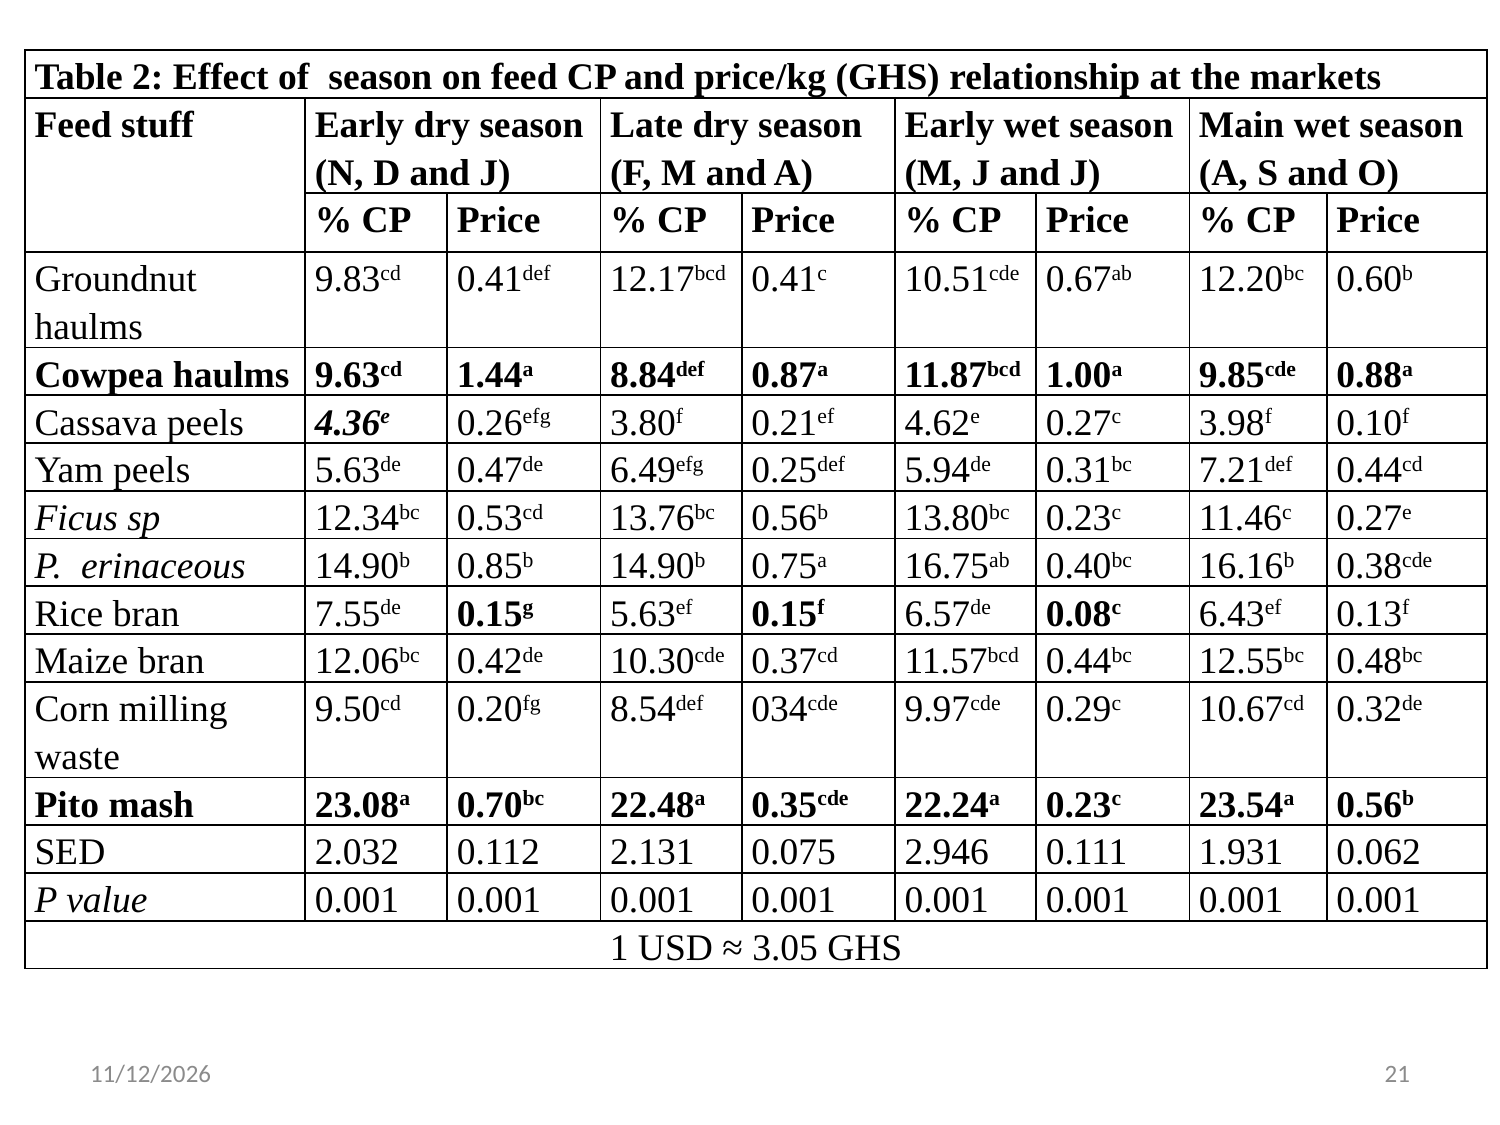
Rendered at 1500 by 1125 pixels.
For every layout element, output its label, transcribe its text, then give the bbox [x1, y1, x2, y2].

table_cell 12.20bc [1190, 253, 1326, 347]
table_cell 0.111 [1037, 826, 1189, 872]
table_cell 0.44cd [1328, 444, 1486, 490]
table_cell 0.10f [1328, 396, 1486, 442]
table_cell 23.08a [306, 778, 446, 824]
table_cell 0.23c [1037, 778, 1189, 824]
table_cell Rice bran [26, 587, 304, 633]
table_cell 0.41def [448, 253, 600, 347]
table_cell Price [448, 194, 600, 251]
table_cell % CP [306, 194, 446, 251]
table_cell 0.31bc [1037, 444, 1189, 490]
table_cell 1.931 [1190, 826, 1326, 872]
table_cell 0.32de [1328, 683, 1486, 777]
table_cell 12.06bc [306, 635, 446, 681]
table_cell 12.34bc [306, 492, 446, 538]
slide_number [75, 1042, 425, 1103]
table_cell 0.23c [1037, 492, 1189, 538]
table_cell 0.42de [448, 635, 600, 681]
table_cell 10.30cde [601, 635, 741, 681]
table_cell 2.032 [306, 826, 446, 872]
table_cell 4.62e [896, 396, 1035, 442]
table_cell 0.001 [896, 874, 1035, 920]
table_cell 5.63ef [601, 587, 741, 633]
table_cell Main wet season (A, S and O) [1190, 99, 1486, 192]
table_cell 22.24a [896, 778, 1035, 824]
table_cell 23.54a [1190, 778, 1326, 824]
table_cell SED [26, 826, 304, 872]
table_cell Cowpea haulms [26, 348, 304, 394]
table_cell 11.46c [1190, 492, 1326, 538]
table_cell 0.47de [448, 444, 600, 490]
table_cell 0.001 [1037, 874, 1189, 920]
table_cell 6.57de [896, 587, 1035, 633]
table_cell 3.98f [1190, 396, 1326, 442]
table_cell 0.35cde [743, 778, 894, 824]
table_cell 0.112 [448, 826, 600, 872]
table_cell Yam peels [26, 444, 304, 490]
table_cell 0.001 [448, 874, 600, 920]
table_cell Ficus sp [26, 492, 304, 538]
table_cell 0.001 [601, 874, 741, 920]
table_cell 14.90b [306, 539, 446, 585]
table_cell Corn milling waste [26, 683, 304, 777]
table_cell 0.56b [1328, 778, 1486, 824]
table_cell 5.63de [306, 444, 446, 490]
table_cell 0.21ef [743, 396, 894, 442]
table_cell 2.131 [601, 826, 741, 872]
table_cell 0.75a [743, 539, 894, 585]
table_cell 22.48a [601, 778, 741, 824]
table_cell 0.26efg [448, 396, 600, 442]
table_cell 6.43ef [1190, 587, 1326, 633]
table_cell P. erinaceous [26, 539, 304, 585]
table_cell 14.90b [601, 539, 741, 585]
table_cell 0.20fg [448, 683, 600, 777]
table_cell 12.17bcd [601, 253, 741, 347]
slide_number 21 [1074, 1042, 1425, 1103]
table_cell 6.49efg [601, 444, 741, 490]
table_cell 0.29c [1037, 683, 1189, 777]
table_cell 0.88a [1328, 348, 1486, 394]
table_cell 10.51cde [896, 253, 1035, 347]
table_cell 16.16b [1190, 539, 1326, 585]
table_cell 9.50cd [306, 683, 446, 777]
table_cell 13.76bc [601, 492, 741, 538]
table_cell 1.44a [448, 348, 600, 394]
table_header Table 2: Effect of season on feed CP and price/kg (GHS) relationship at the markets [26, 51, 1486, 97]
table_cell 0.56b [743, 492, 894, 538]
table_cell 0.15f [743, 587, 894, 633]
table_cell Early wet season (M, J and J) [896, 99, 1189, 192]
table_cell Price [743, 194, 894, 251]
table_cell 10.67cd [1190, 683, 1326, 777]
table_cell Pito mash [26, 778, 304, 824]
table_cell 0.70bc [448, 778, 600, 824]
table_cell 5.94de [896, 444, 1035, 490]
table_cell Maize bran [26, 635, 304, 681]
table_cell 0.44bc [1037, 635, 1189, 681]
table_cell Price [1328, 194, 1486, 251]
table_cell 4.36e [306, 396, 446, 442]
table_cell Late dry season (F, M and A) [601, 99, 894, 192]
table_cell 0.075 [743, 826, 894, 872]
table_cell 0.27c [1037, 396, 1189, 442]
table_cell 1.00a [1037, 348, 1189, 394]
table_cell 1 USD ≈ 3.05 GHS [26, 922, 1486, 968]
table_cell 9.85cde [1190, 348, 1326, 394]
table_cell 12.55bc [1190, 635, 1326, 681]
table_cell 0.41c [743, 253, 894, 347]
table_cell 0.001 [306, 874, 446, 920]
table_cell 0.27e [1328, 492, 1486, 538]
table_cell Groundnut haulms [26, 253, 304, 347]
table_cell P value [26, 874, 304, 920]
table_cell 0.85b [448, 539, 600, 585]
table_cell 8.54def [601, 683, 741, 777]
table_cell 2.946 [896, 826, 1035, 872]
table_cell % CP [896, 194, 1035, 251]
table_cell 0.60b [1328, 253, 1486, 347]
table_cell 9.63cd [306, 348, 446, 394]
table_cell Cassava peels [26, 396, 304, 442]
table_cell 7.55de [306, 587, 446, 633]
table_cell Early dry season (N, D and J) [306, 99, 600, 192]
table_cell 0.001 [743, 874, 894, 920]
table_cell 0.38cde [1328, 539, 1486, 585]
table_cell 0.48bc [1328, 635, 1486, 681]
table_cell Feed stuff [26, 99, 304, 251]
table_cell 0.40bc [1037, 539, 1189, 585]
table_cell 9.83cd [306, 253, 446, 347]
table_cell 9.97cde [896, 683, 1035, 777]
table_cell Price [1037, 194, 1189, 251]
table_cell 0.15g [448, 587, 600, 633]
table_cell 11.87bcd [896, 348, 1035, 394]
table_cell 0.001 [1328, 874, 1486, 920]
table_cell 7.21def [1190, 444, 1326, 490]
table_cell 0.001 [1190, 874, 1326, 920]
table_cell 0.53cd [448, 492, 600, 538]
table_cell 0.37cd [743, 635, 894, 681]
table_cell 0.062 [1328, 826, 1486, 872]
table_cell % CP [601, 194, 741, 251]
table_cell 0.67ab [1037, 253, 1189, 347]
table_cell 0.13f [1328, 587, 1486, 633]
table_cell 034cde [743, 683, 894, 777]
table_cell 0.87a [743, 348, 894, 394]
table_cell 3.80f [601, 396, 741, 442]
table_cell 0.25def [743, 444, 894, 490]
table_cell 8.84def [601, 348, 741, 394]
table_cell 0.08c [1037, 587, 1189, 633]
table_cell % CP [1190, 194, 1326, 251]
table_cell 13.80bc [896, 492, 1035, 538]
table_cell 11.57bcd [896, 635, 1035, 681]
table_cell 16.75ab [896, 539, 1035, 585]
